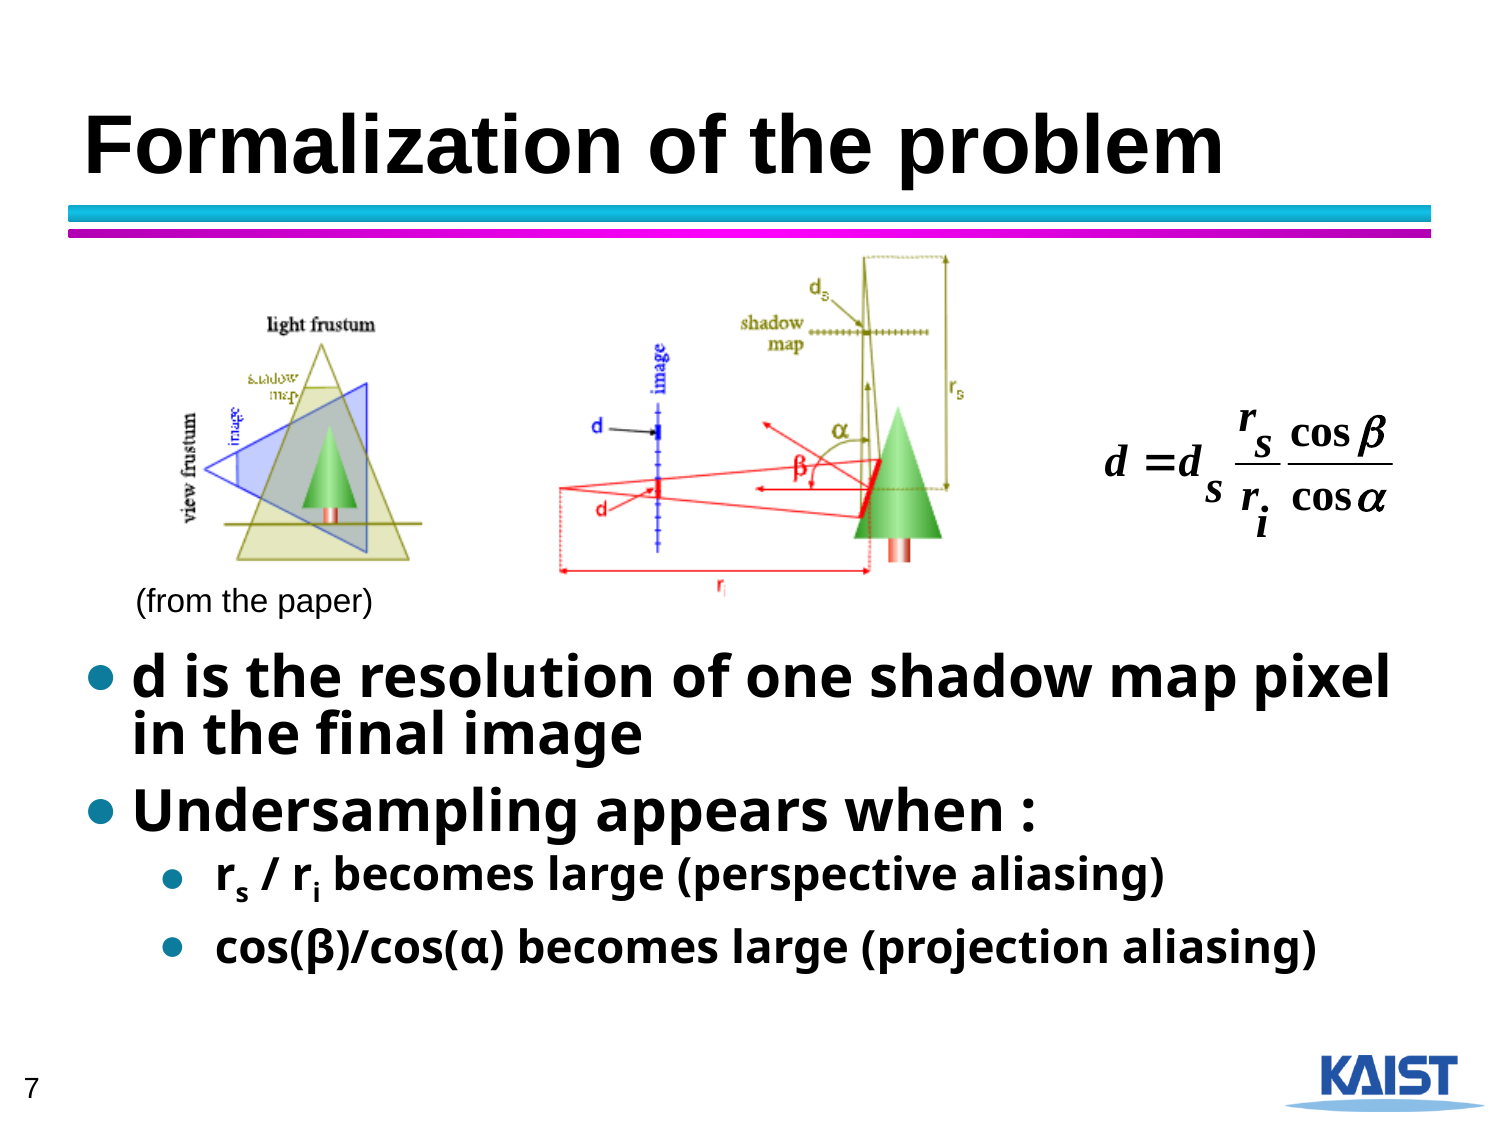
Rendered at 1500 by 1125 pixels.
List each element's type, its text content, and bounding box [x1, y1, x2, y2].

picture [161, 265, 436, 628]
picture [547, 247, 981, 608]
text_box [1098, 384, 1403, 549]
list d is the resolution of one shadow map pixel in the final image Undersampling appears when : rs / ri becomes large (perspective aliasing) cos(β)/cos(α) becomes large (projection aliasing) [68, 259, 1434, 1093]
text_box (from the paper) [120, 571, 156, 626]
picture [1284, 1055, 1485, 1112]
title Formalization of the problem [68, 48, 1428, 199]
